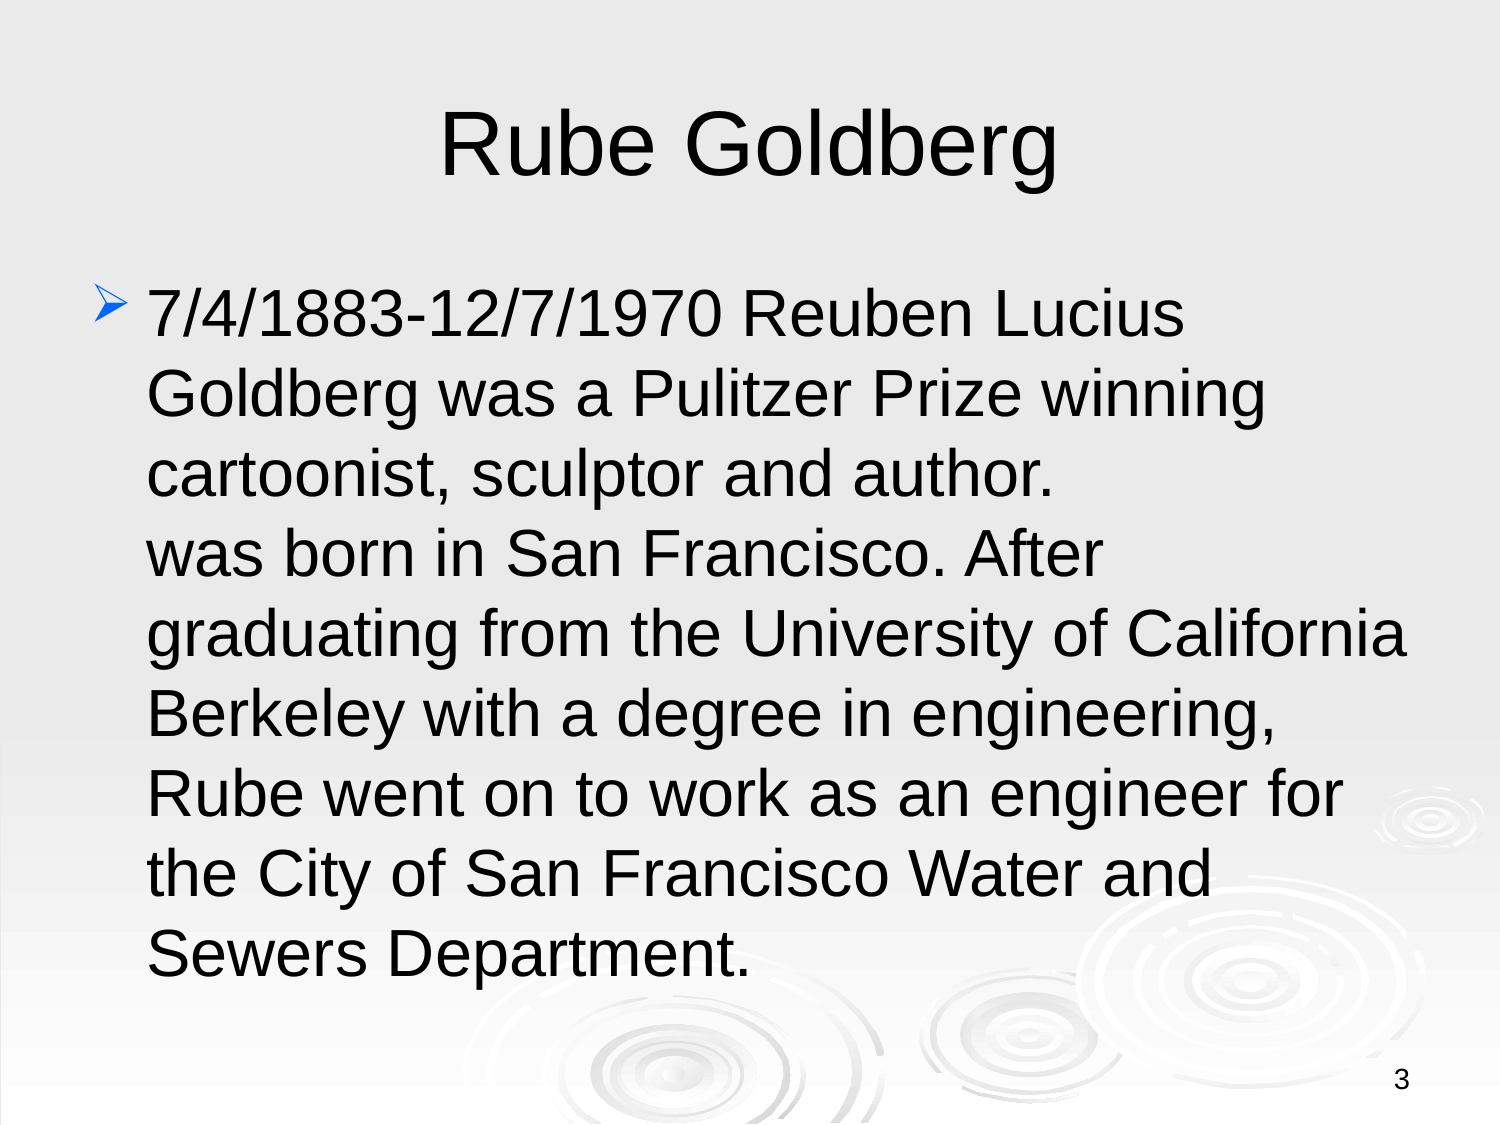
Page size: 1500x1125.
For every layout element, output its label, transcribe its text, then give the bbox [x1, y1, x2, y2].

title Rube Goldberg [75, 45, 1425, 233]
slide_number 3 [1074, 1024, 1425, 1103]
list 7/4/1883-12/7/1970 Reuben Lucius Goldberg was a Pulitzer Prize winning cartoonist, sculptor and author. was born in San Francisco. After graduating from the University of California Berkeley with a degree in engineering, Rube went on to work as an engineer for the City of San Francisco Water and Sewers Department. [75, 262, 1425, 1005]
